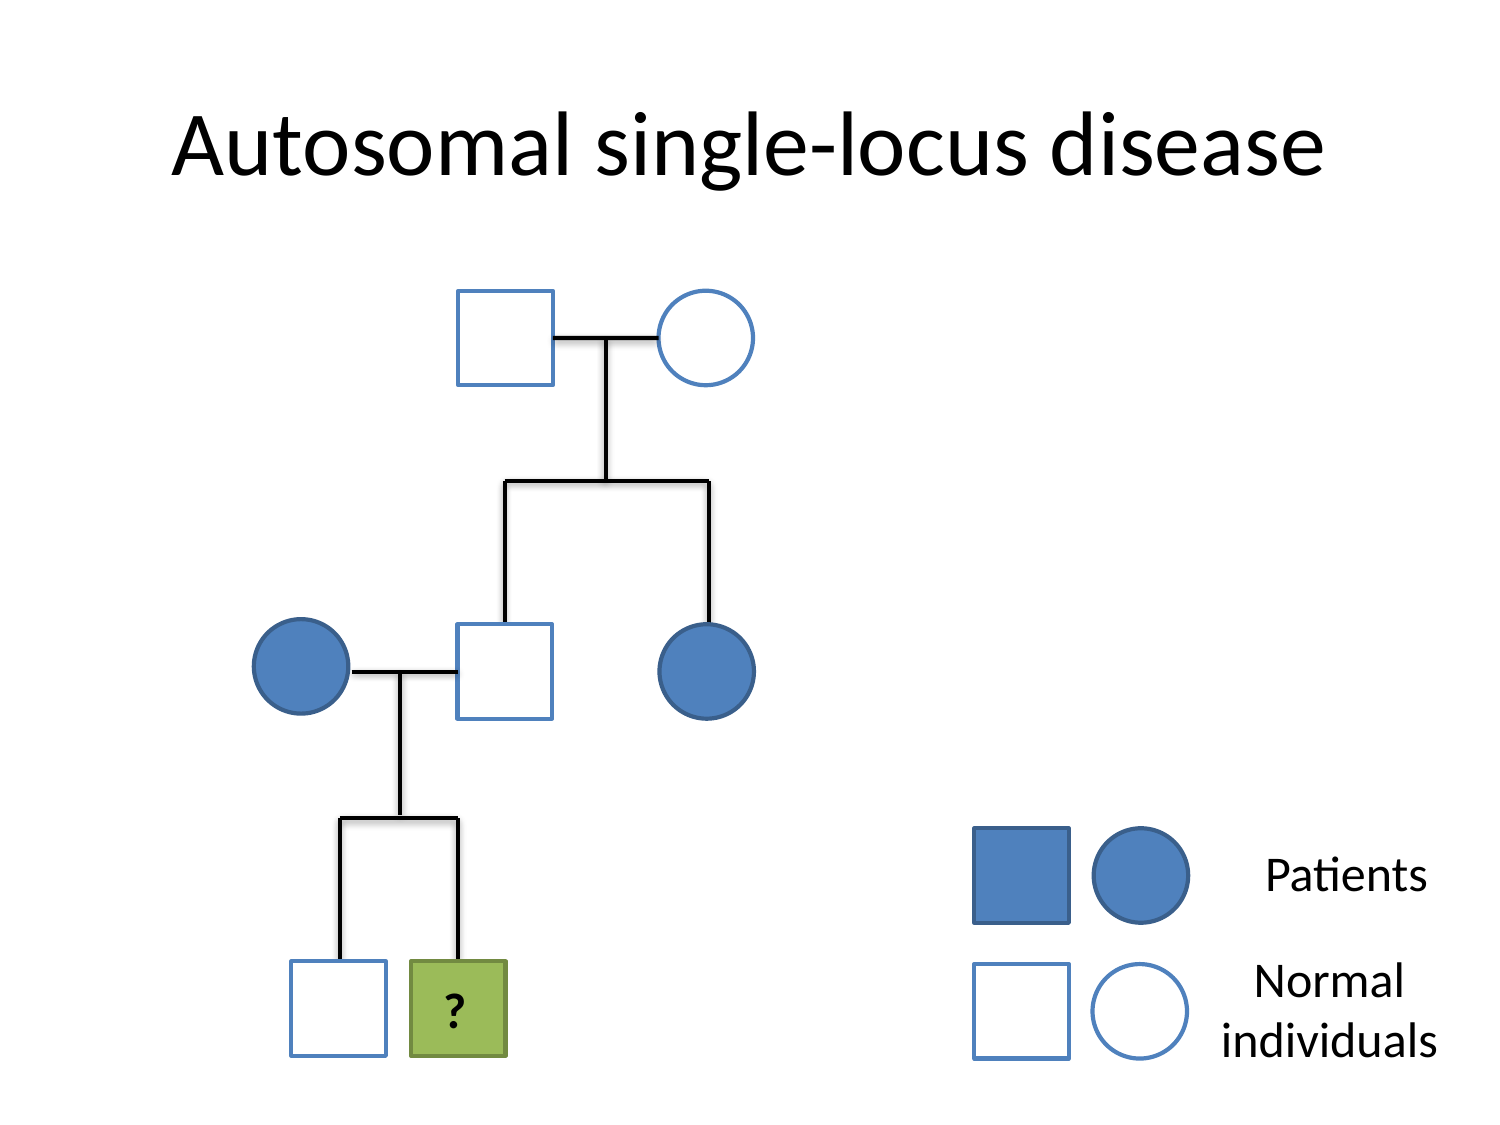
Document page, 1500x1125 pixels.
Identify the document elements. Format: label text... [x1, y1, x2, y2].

text_box [455, 622, 554, 721]
text_box [251, 617, 351, 716]
text_box Patients [1222, 834, 1471, 909]
text_box [972, 962, 1071, 1061]
title Autosomal single-locus disease [75, 45, 1425, 233]
text_box ? [428, 971, 488, 1046]
text_box [972, 826, 1071, 925]
text_box [1090, 961, 1188, 1061]
text_box [456, 289, 555, 387]
text_box [657, 622, 757, 721]
text_box Normal individuals [1188, 940, 1471, 1076]
text_box [289, 959, 388, 1058]
text_box [1091, 826, 1191, 925]
text_box [409, 959, 508, 1058]
text_box [656, 288, 756, 388]
